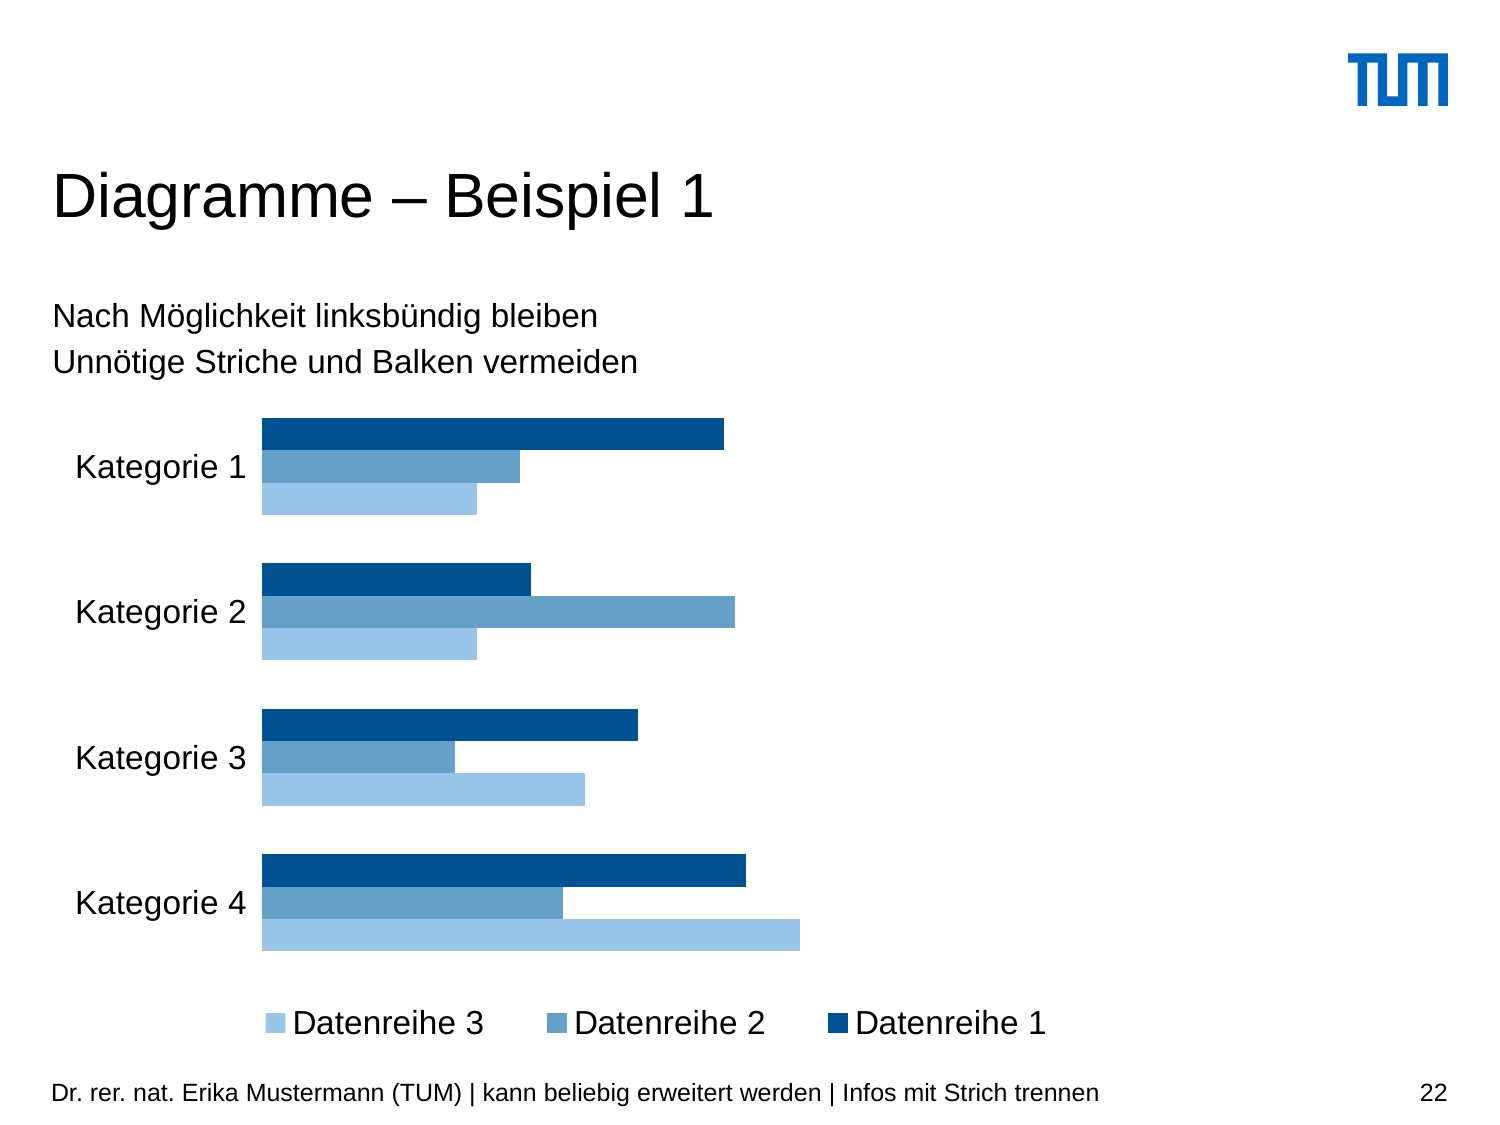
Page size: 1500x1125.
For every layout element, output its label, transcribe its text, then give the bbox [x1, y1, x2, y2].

footer Dr. rer. nat. Erika Mustermann (TUM) | kann beliebig erweitert werden | Infos mit Strich trennen [51, 1090, 1112, 1122]
chart [34, 391, 1432, 1083]
slide_number 22 [1112, 1061, 1448, 1122]
title Diagramme – Beispiel 1 [52, 162, 1449, 231]
list Nach Möglichkeit linksbündig bleiben Unnötige Striche und Balken vermeiden [52, 288, 1449, 407]
